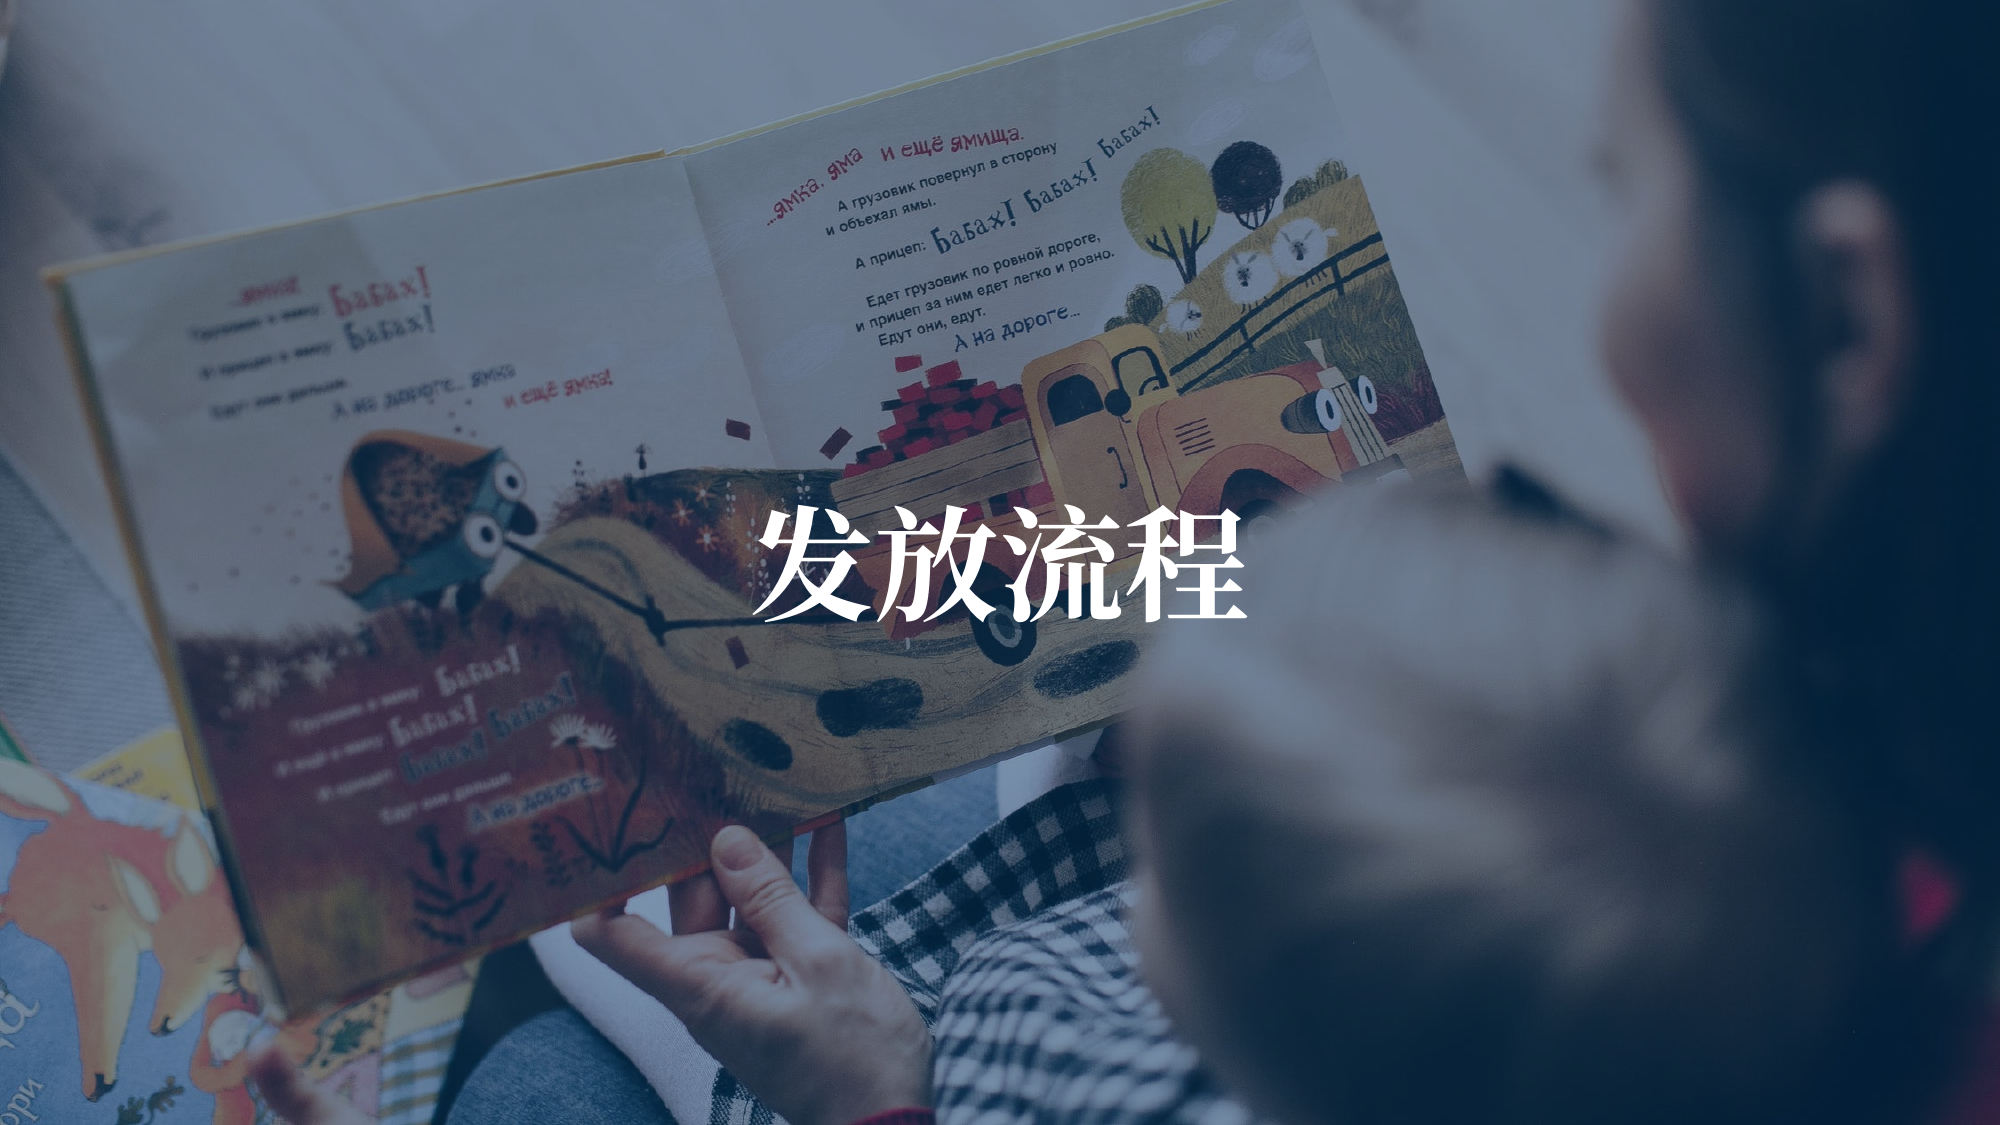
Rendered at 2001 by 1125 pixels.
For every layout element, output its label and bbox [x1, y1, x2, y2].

list [0, 0, 2000, 1125]
